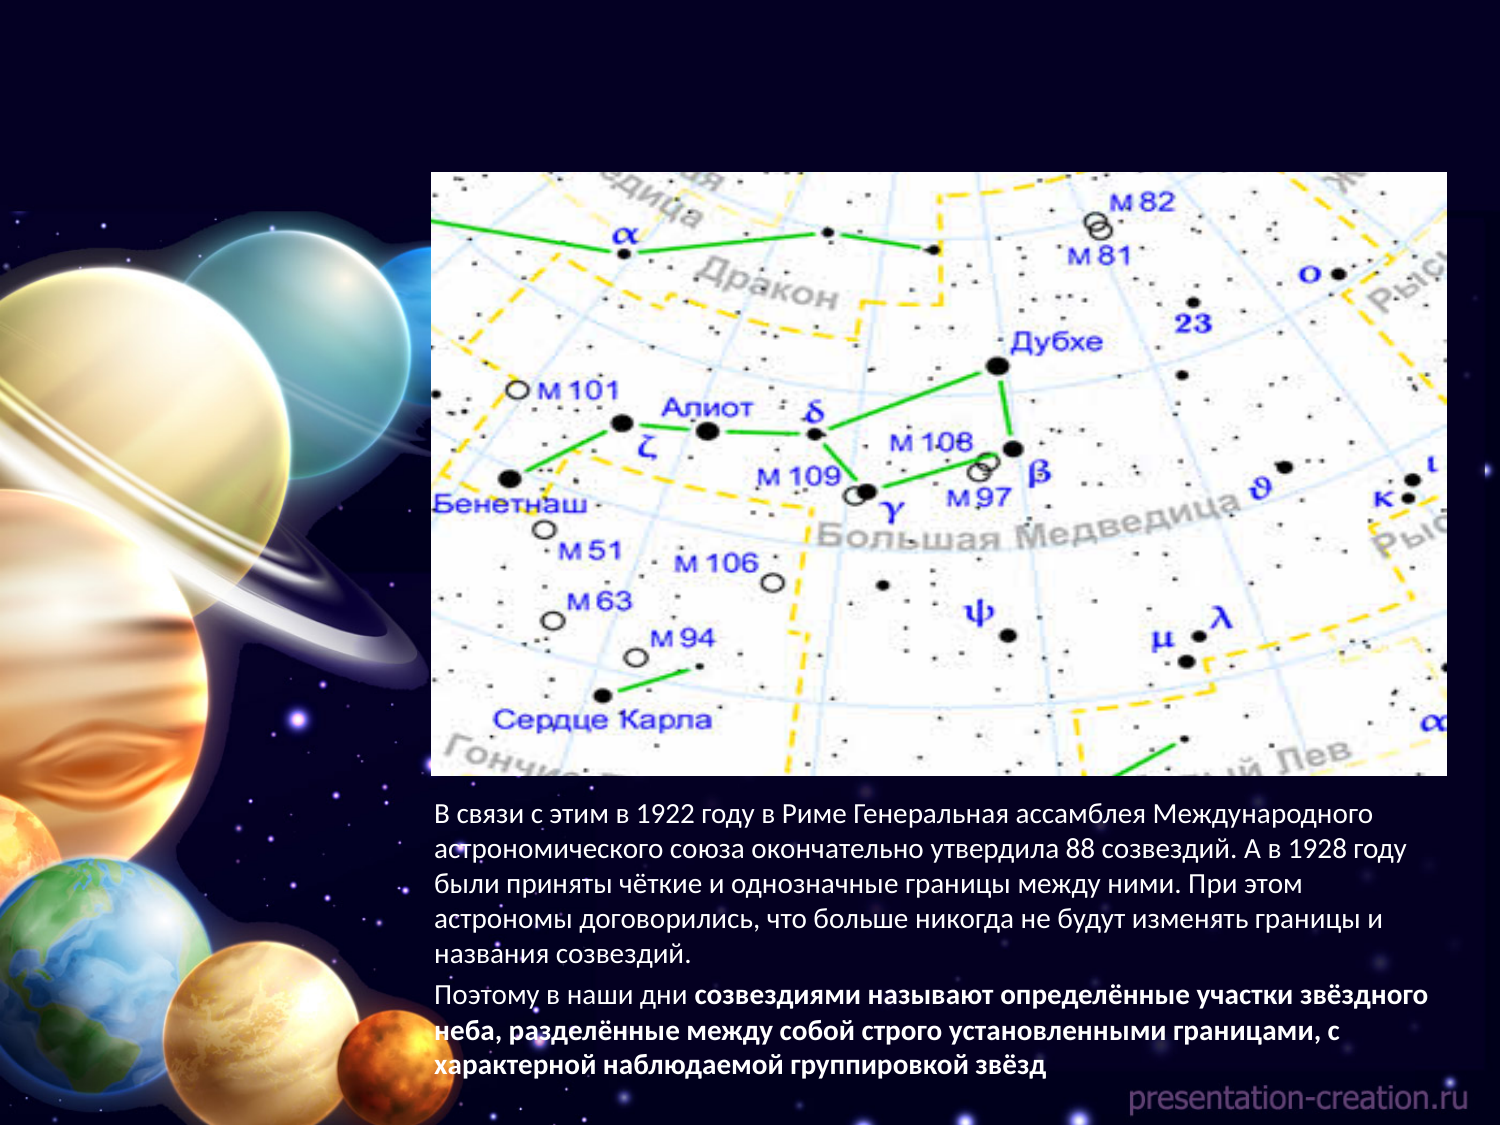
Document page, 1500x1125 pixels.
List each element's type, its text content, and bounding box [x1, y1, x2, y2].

picture [0, 0, 1500, 1125]
list В связи с этим в 1922 году в Риме Генеральная ассамблея Международного астрономического союза окончательно утвердила 88 созвездий. А в 1928 году были приняты чёткие и однозначные границы между ними. При этом астрономы договорились, что больше никогда не будут изменять границы и названия созвездий. Поэтому в наши дни созвездиями называют определённые участки звёздного неба, разделённые между собой строго установленными границами, с характерной наблюдаемой группировкой звёзд [419, 786, 1447, 1106]
